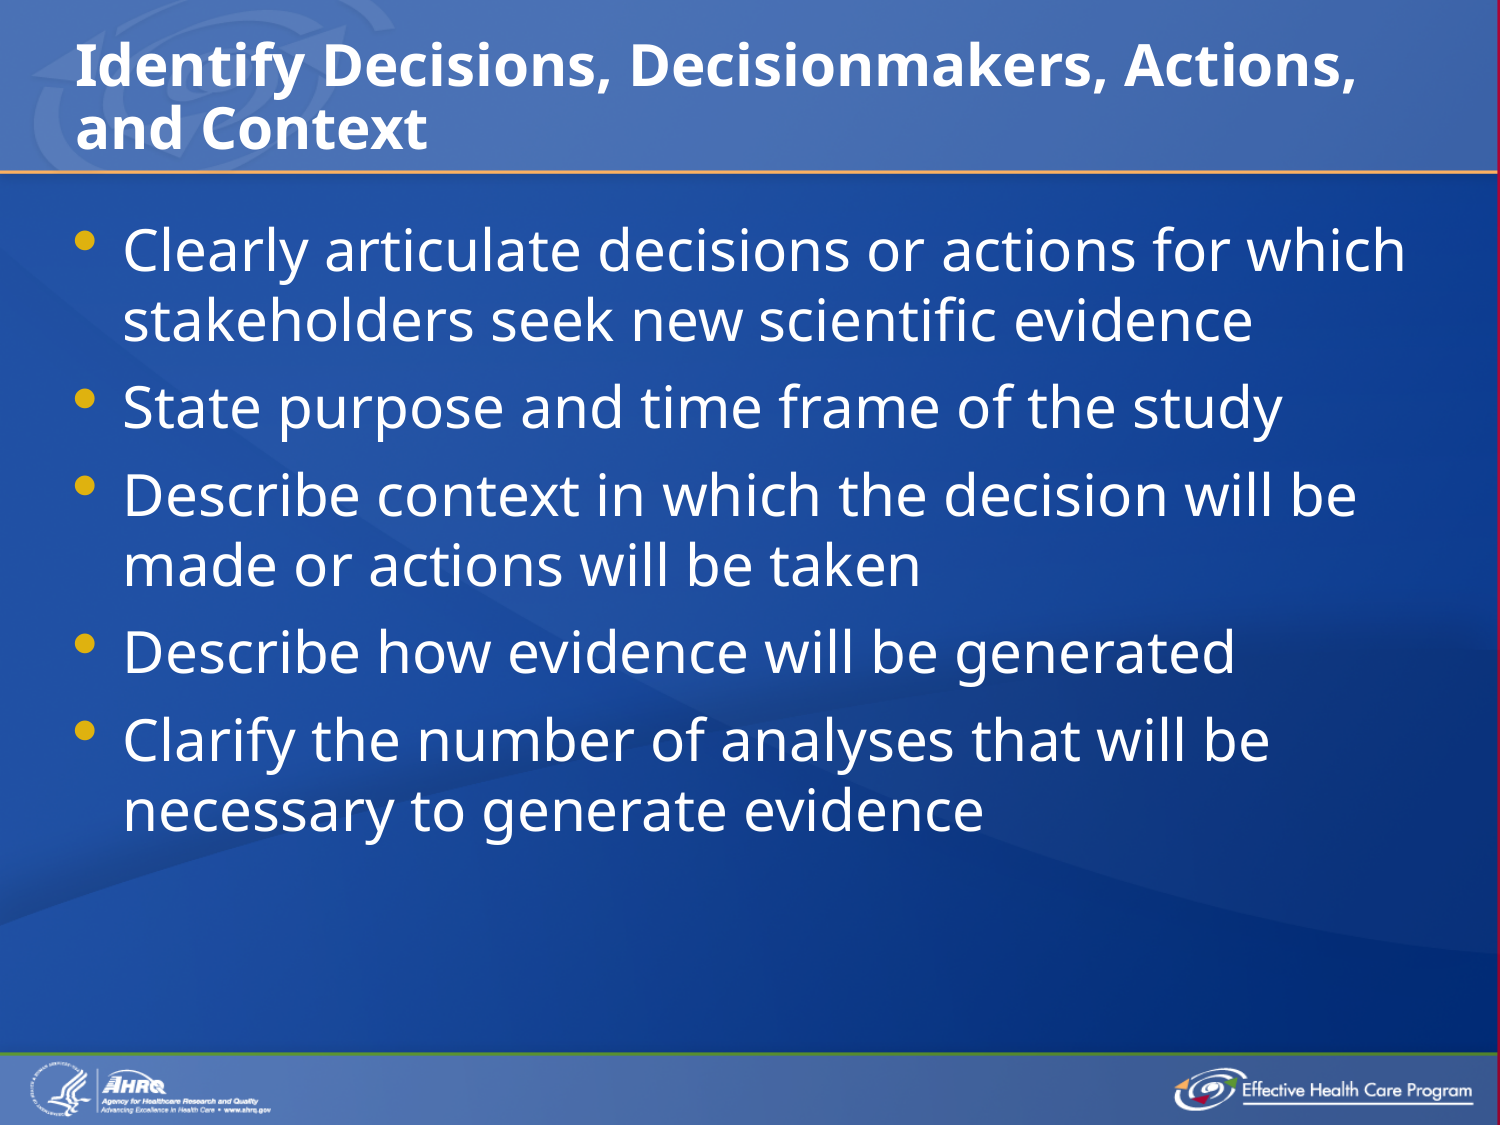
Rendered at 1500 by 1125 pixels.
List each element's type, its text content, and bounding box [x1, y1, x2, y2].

picture [0, 0, 1500, 1125]
title Identify Decisions, Decisionmakers, Actions, and Context [75, 21, 1425, 163]
list Clearly articulate decisions or actions for which stakeholders seek new scientific evidence State purpose and time frame of the study Describe context in which the decision will be made or actions will be taken Describe how evidence will be generated Clarify the number of analyses that will be necessary to generate evidence [75, 213, 1425, 1005]
